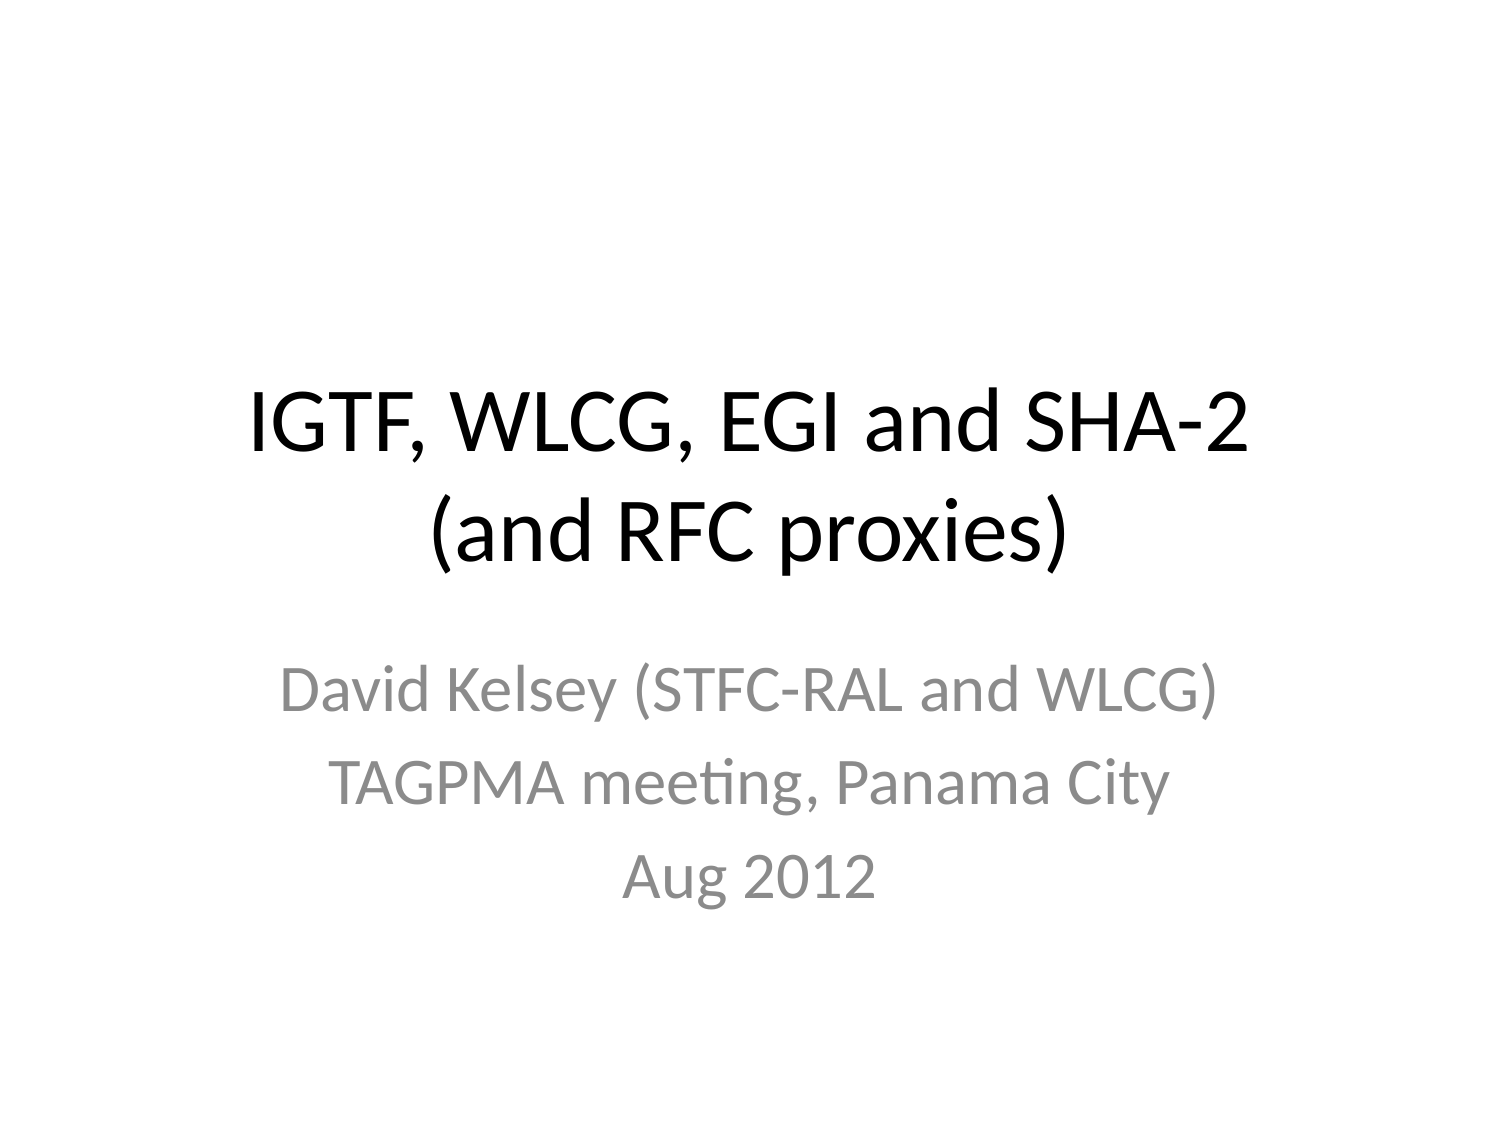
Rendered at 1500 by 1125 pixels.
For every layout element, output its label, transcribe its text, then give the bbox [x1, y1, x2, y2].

title IGTF, WLCG, EGI and SHA-2 (and RFC proxies) [112, 349, 1388, 591]
subtitle David Kelsey (STFC-RAL and WLCG) TAGPMA meeting, Panama City Aug 2012 [225, 637, 1275, 925]
